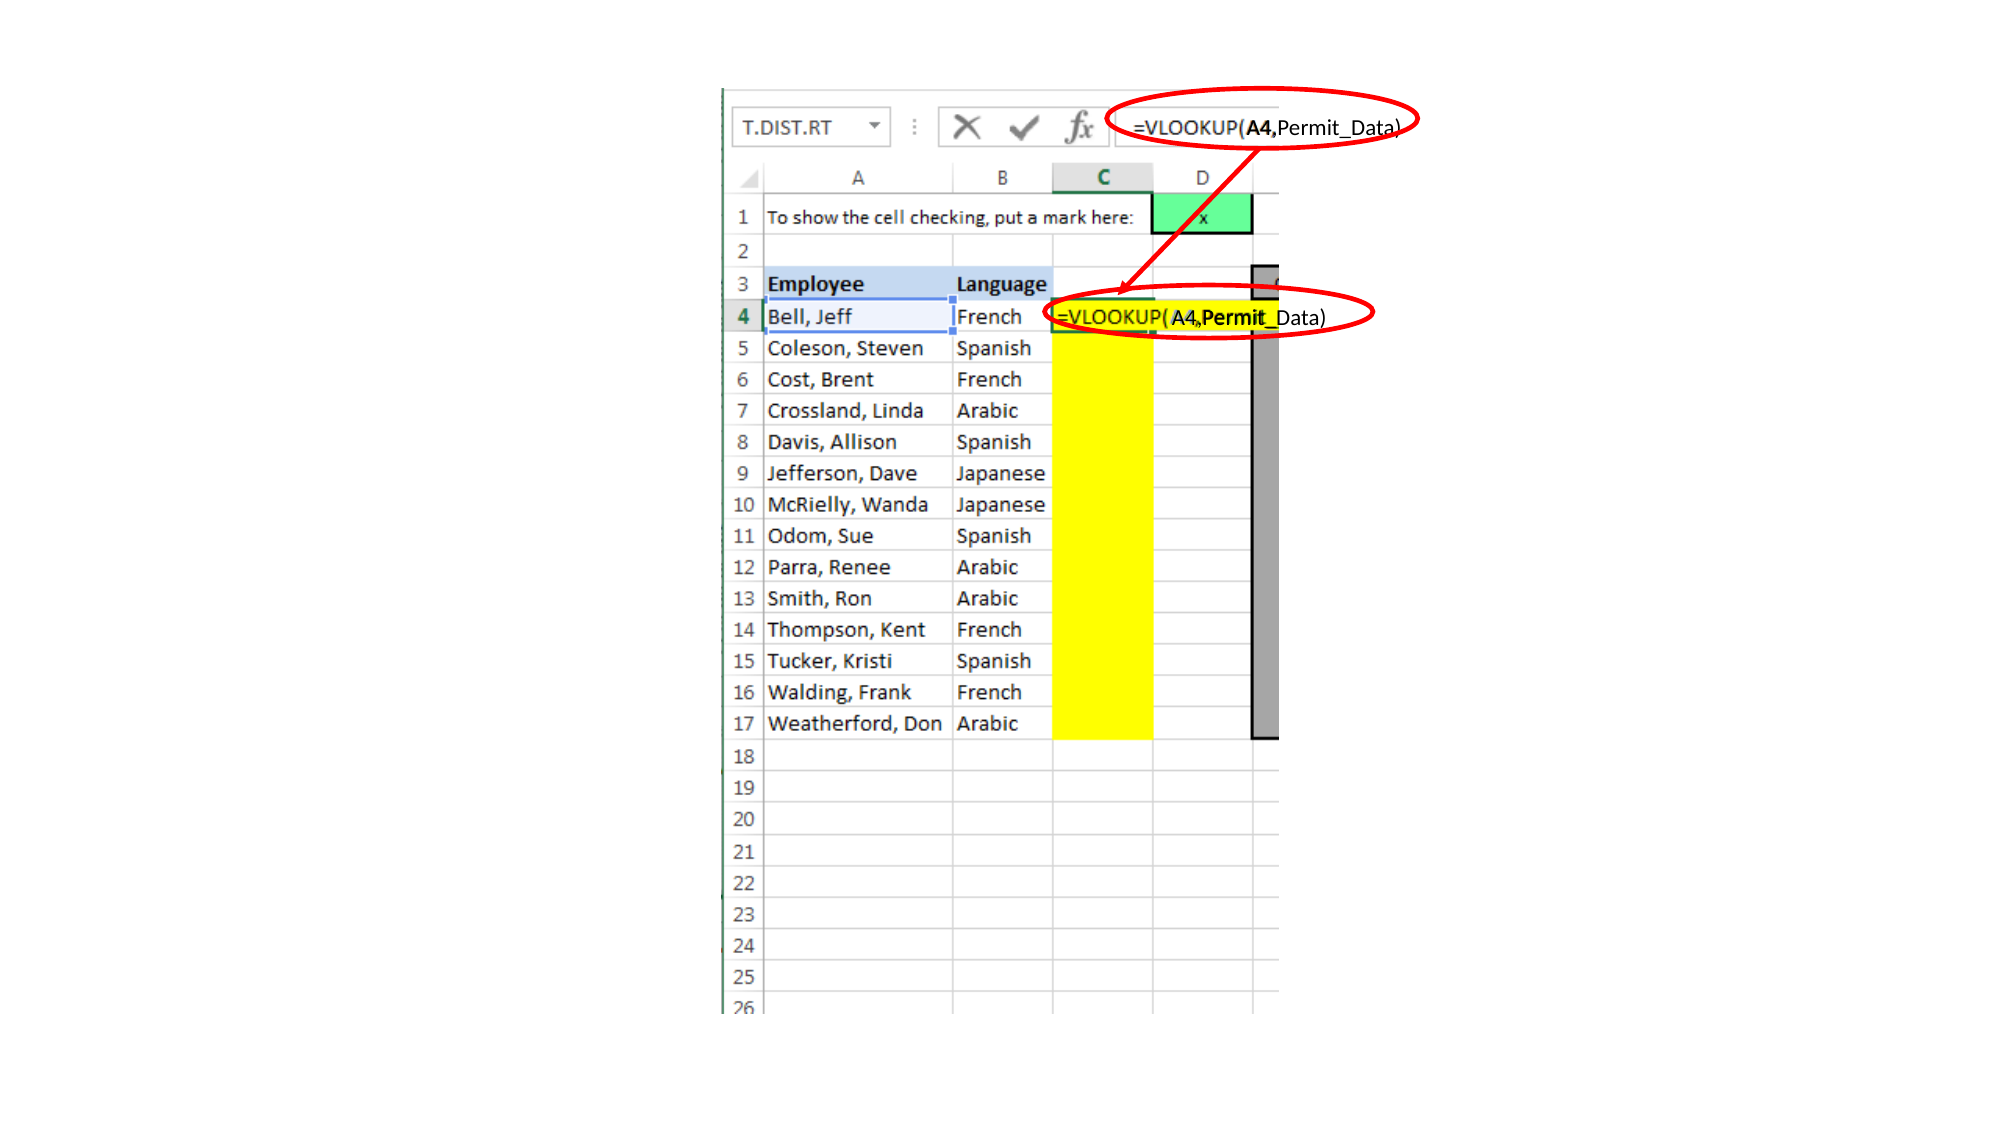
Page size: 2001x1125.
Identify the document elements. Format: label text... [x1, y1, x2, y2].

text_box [1117, 148, 1260, 296]
text_box [1279, 286, 1375, 337]
text_box A4,Permit_Data) [1323, 125, 1417, 148]
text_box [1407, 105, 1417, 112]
text_box A4,Permit_Data) [1279, 329, 1342, 338]
text_box [1227, 87, 1419, 150]
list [721, 88, 1279, 1014]
